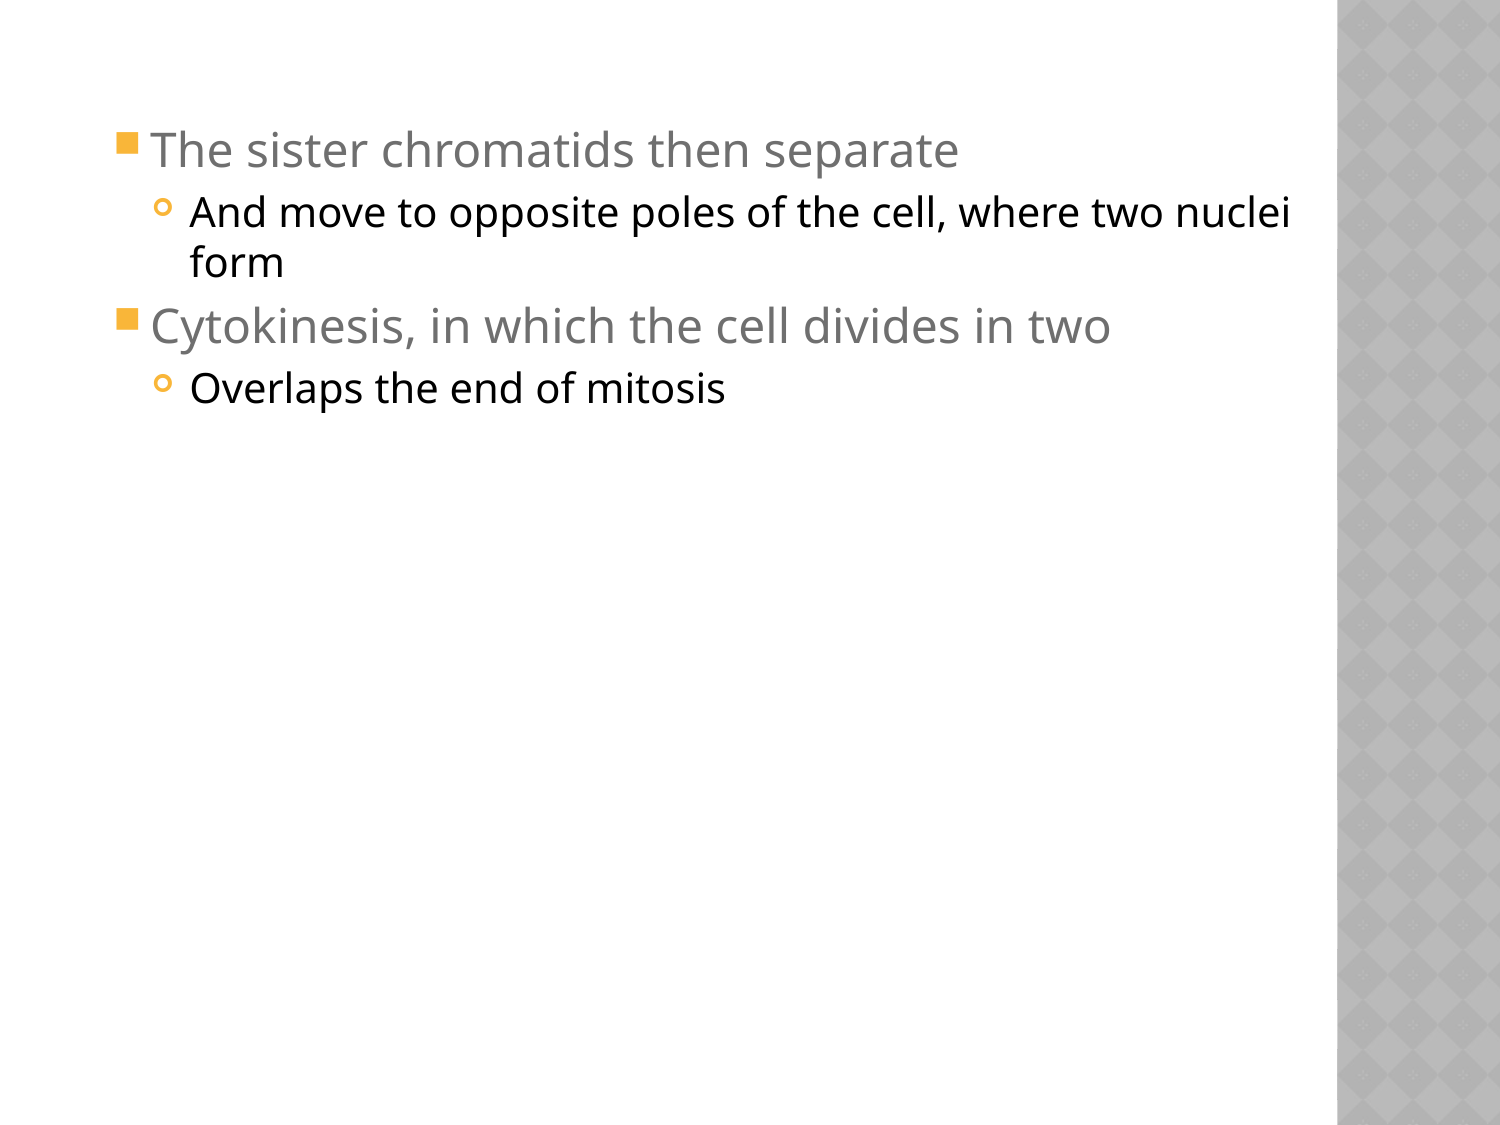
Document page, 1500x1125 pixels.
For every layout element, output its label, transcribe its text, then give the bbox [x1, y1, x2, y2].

list The sister chromatids then separate And move to opposite poles of the cell, where two nuclei form Cytokinesis, in which the cell divides in two Overlaps the end of mitosis [50, 112, 1317, 629]
